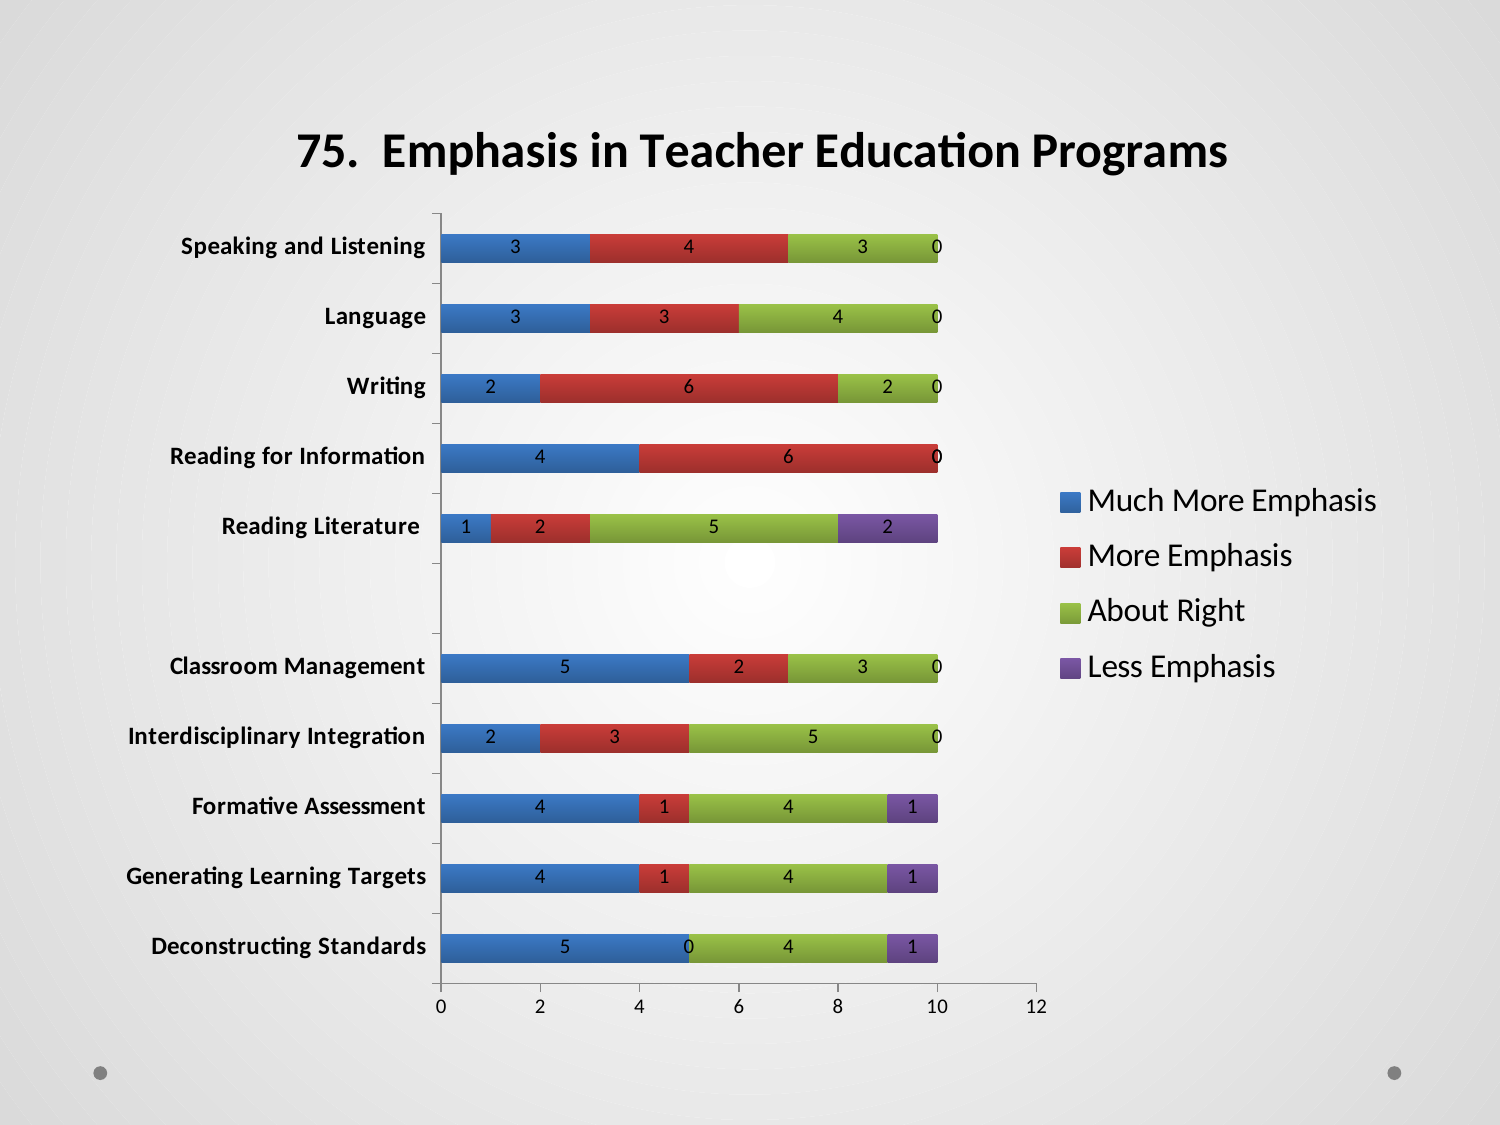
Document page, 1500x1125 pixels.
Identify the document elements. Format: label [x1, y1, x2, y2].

chart [99, 87, 1426, 1038]
